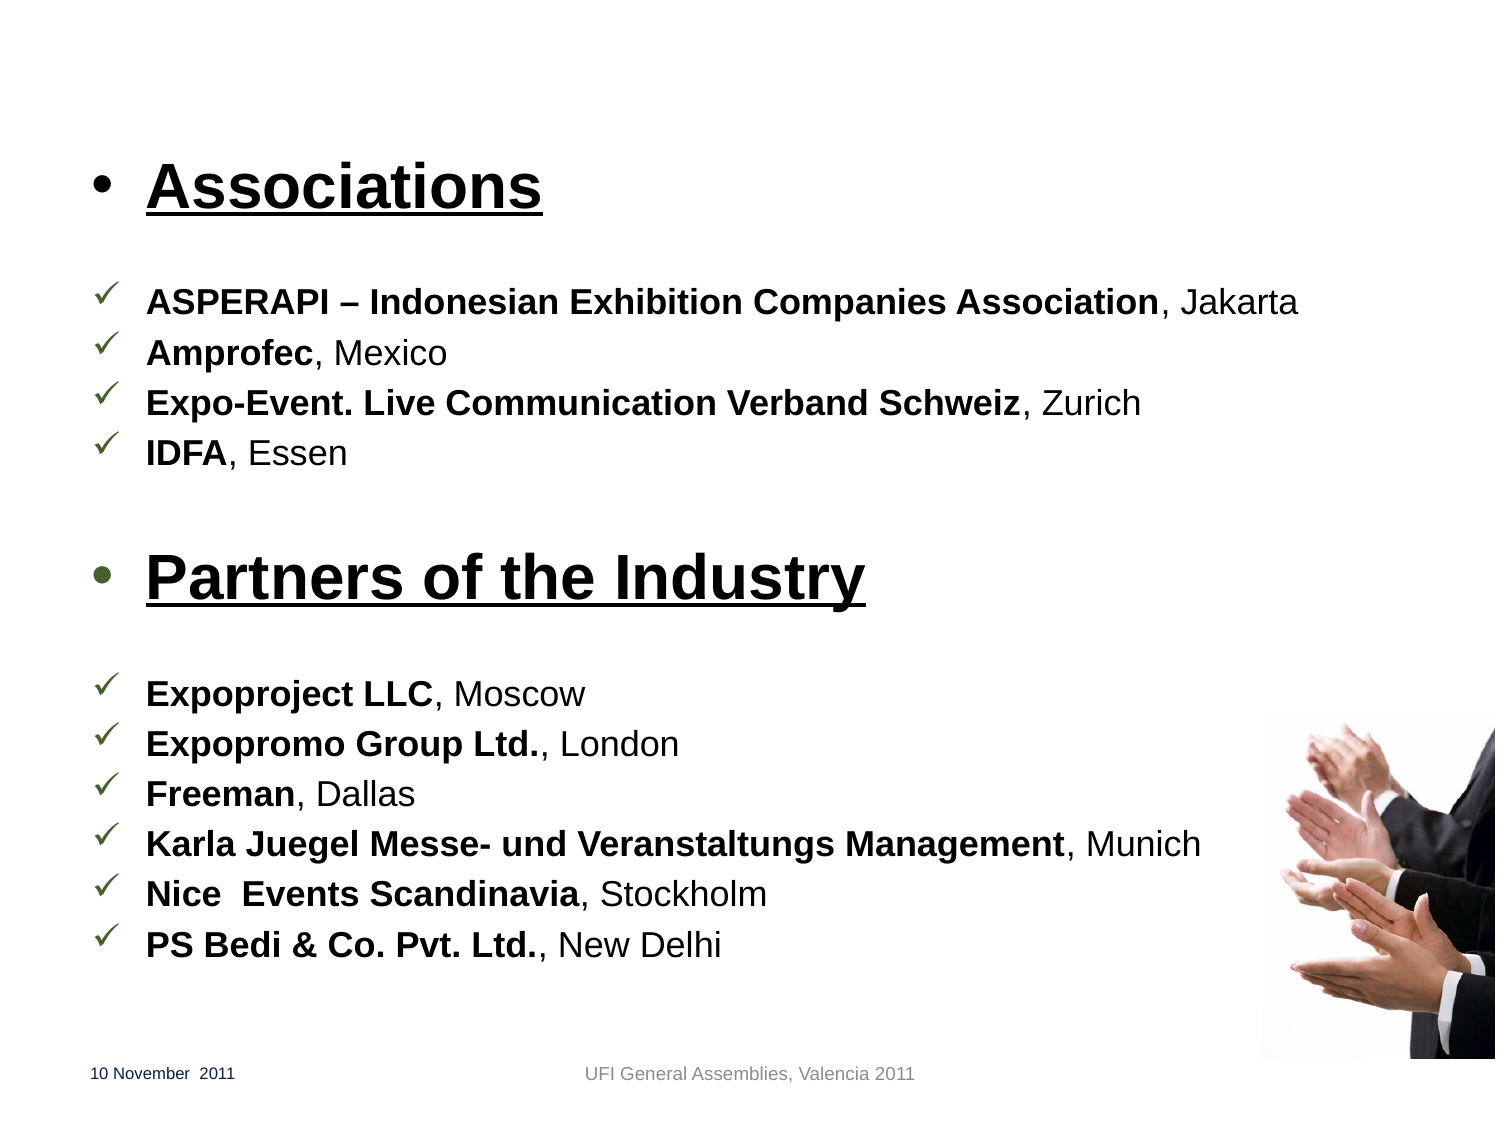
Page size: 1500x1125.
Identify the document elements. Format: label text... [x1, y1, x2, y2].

list Associations ASPERAPI – Indonesian Exhibition Companies Association, Jakarta Amprofec, Mexico Expo-Event. Live Communication Verband Schweiz, Zurich IDFA, Essen Partners of the Industry Expoproject LLC, Moscow Expopromo Group Ltd., London Freeman, Dallas Karla Juegel Messe- und Veranstaltungs Management, Munich Nice Events Scandinavia, Stockholm PS Bedi & Co. Pvt. Ltd., New Delhi [76, 137, 1425, 977]
picture [1261, 709, 1495, 1059]
footer UFI General Assemblies, Valencia 2011 [512, 1042, 988, 1103]
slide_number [75, 1042, 425, 1103]
